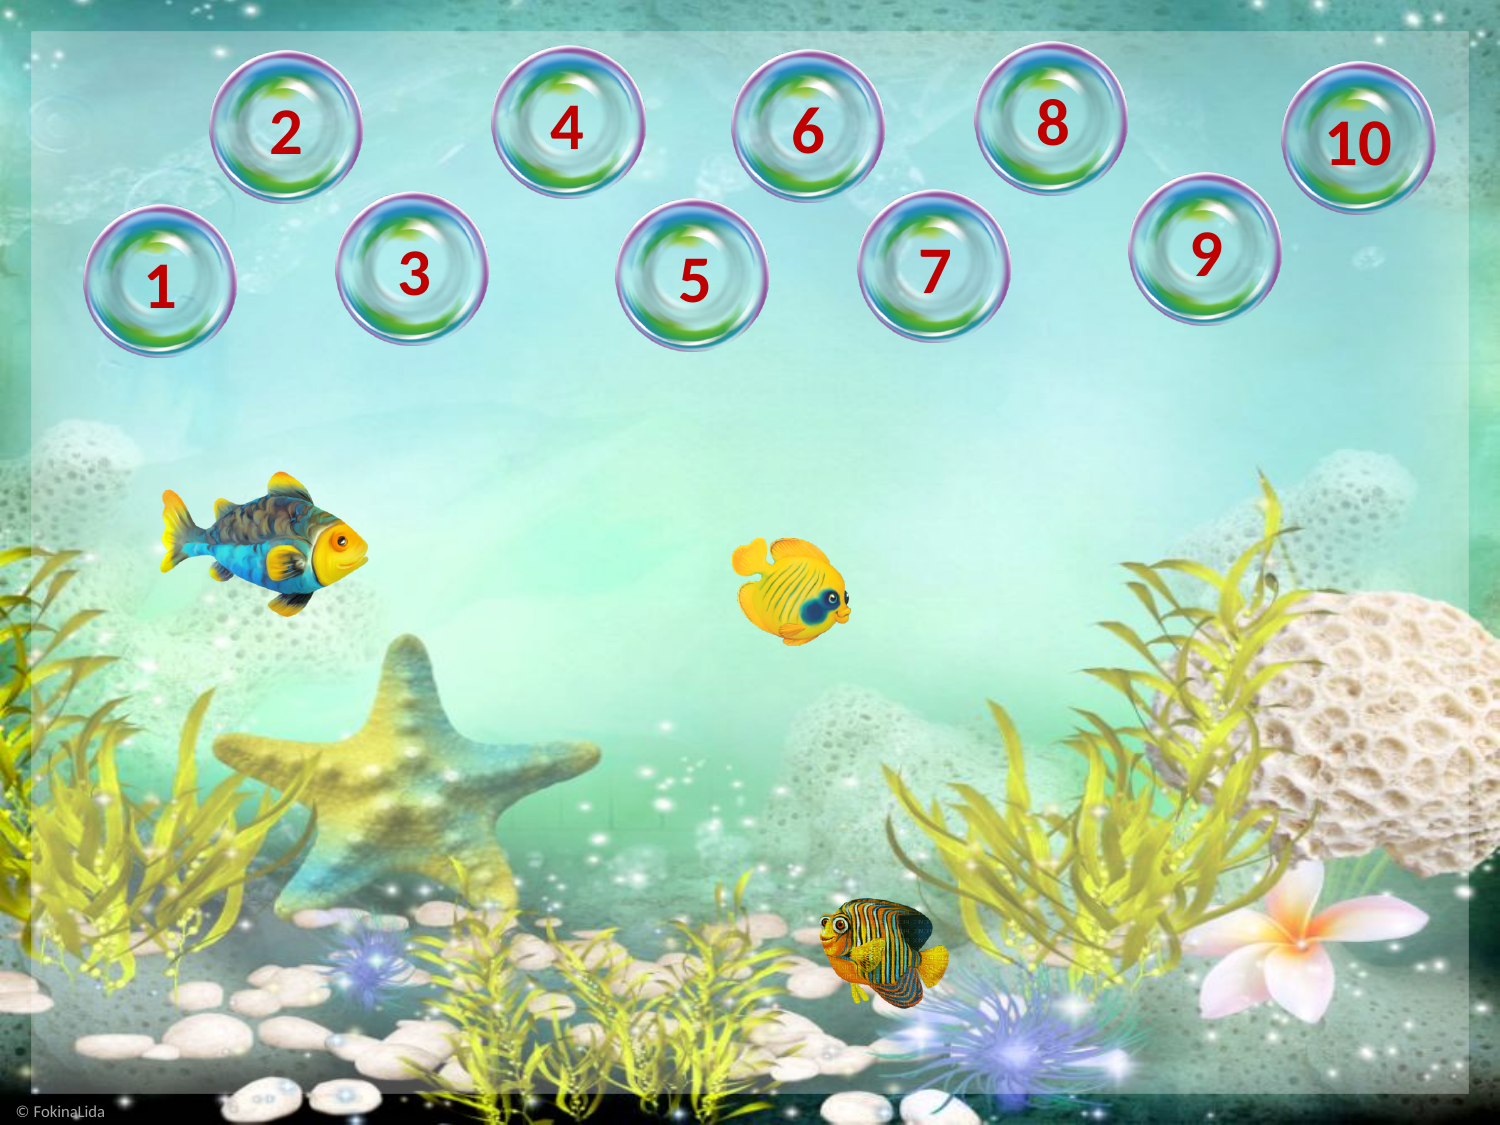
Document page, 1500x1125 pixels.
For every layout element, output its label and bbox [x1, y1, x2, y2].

picture [0, 0, 1500, 1125]
text_box [974, 41, 1129, 196]
text_box [82, 203, 237, 358]
text_box [491, 45, 646, 200]
text_box [335, 191, 490, 346]
text_box [857, 189, 1012, 344]
text_box [209, 50, 364, 205]
text_box [731, 48, 886, 203]
text_box [614, 197, 769, 352]
text_box [1281, 61, 1436, 216]
text_box [1127, 172, 1282, 327]
